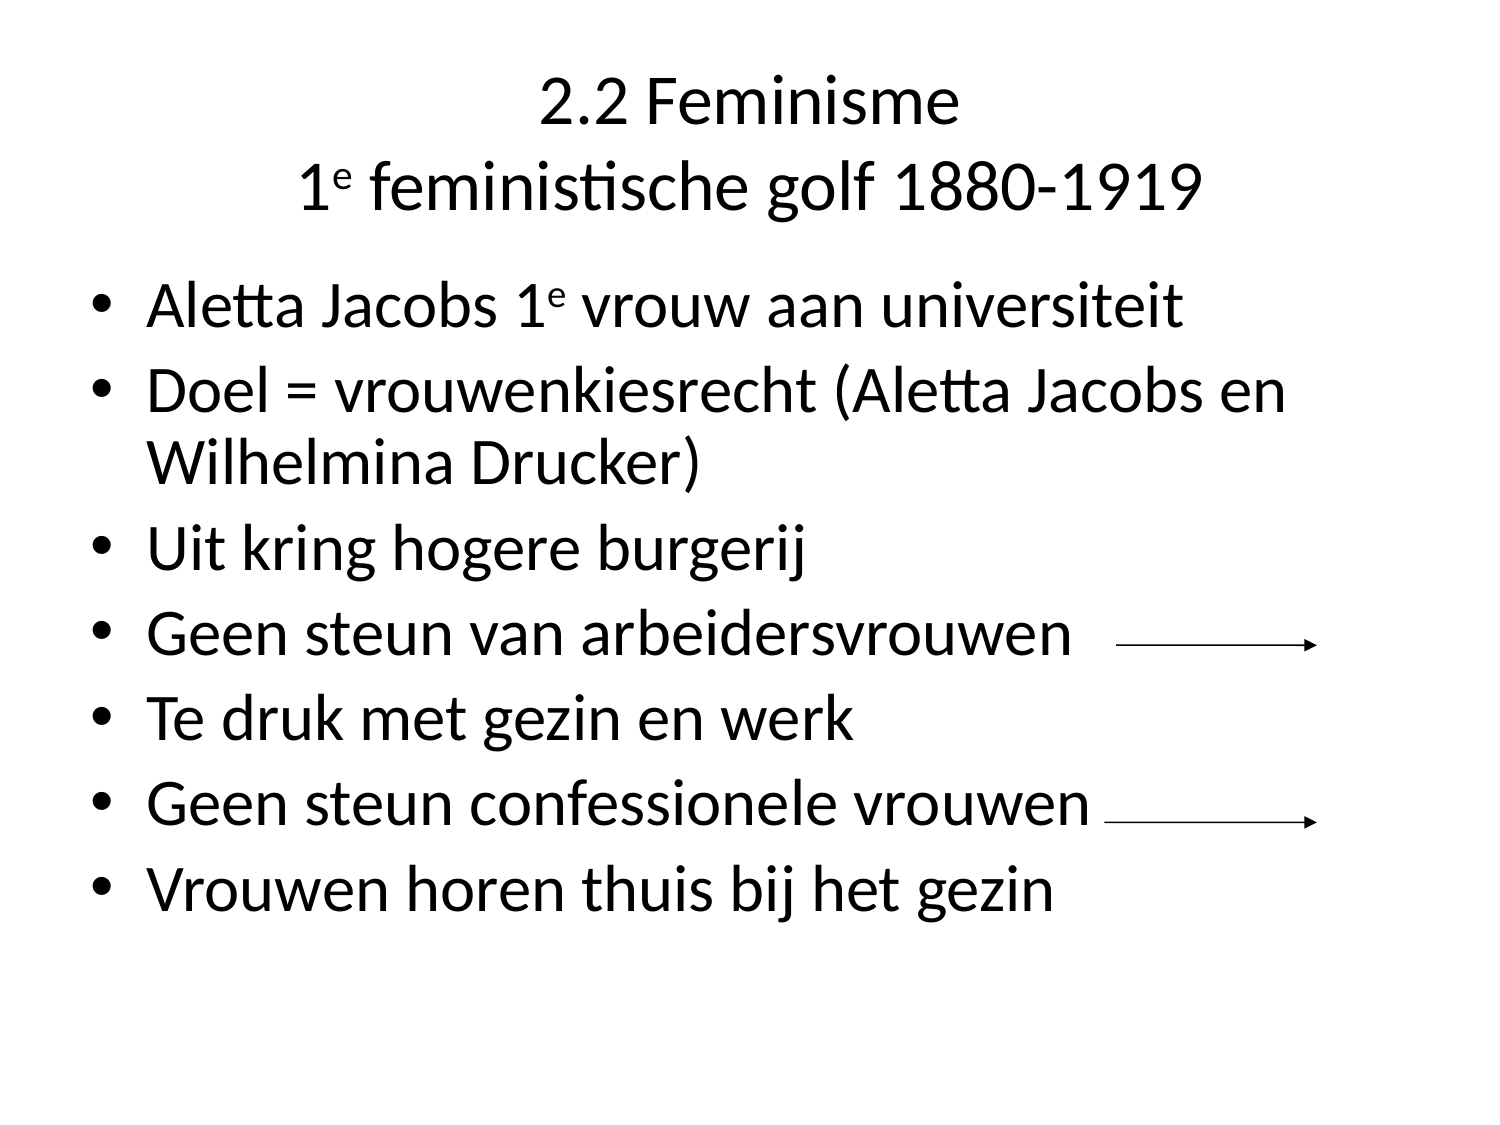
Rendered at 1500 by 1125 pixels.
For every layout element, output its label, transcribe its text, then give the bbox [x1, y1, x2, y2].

text_box [1104, 816, 1317, 829]
title 2.2 Feminisme 1e feministische golf 1880-1919 [75, 45, 1425, 233]
text_box [1116, 639, 1317, 652]
list Aletta Jacobs 1e vrouw aan universiteit Doel = vrouwenkiesrecht (Aletta Jacobs en Wilhelmina Drucker) Uit kring hogere burgerij Geen steun van arbeidersvrouwen Te druk met gezin en werk Geen steun confessionele vrouwen Vrouwen horen thuis bij het gezin [75, 262, 1425, 1005]
